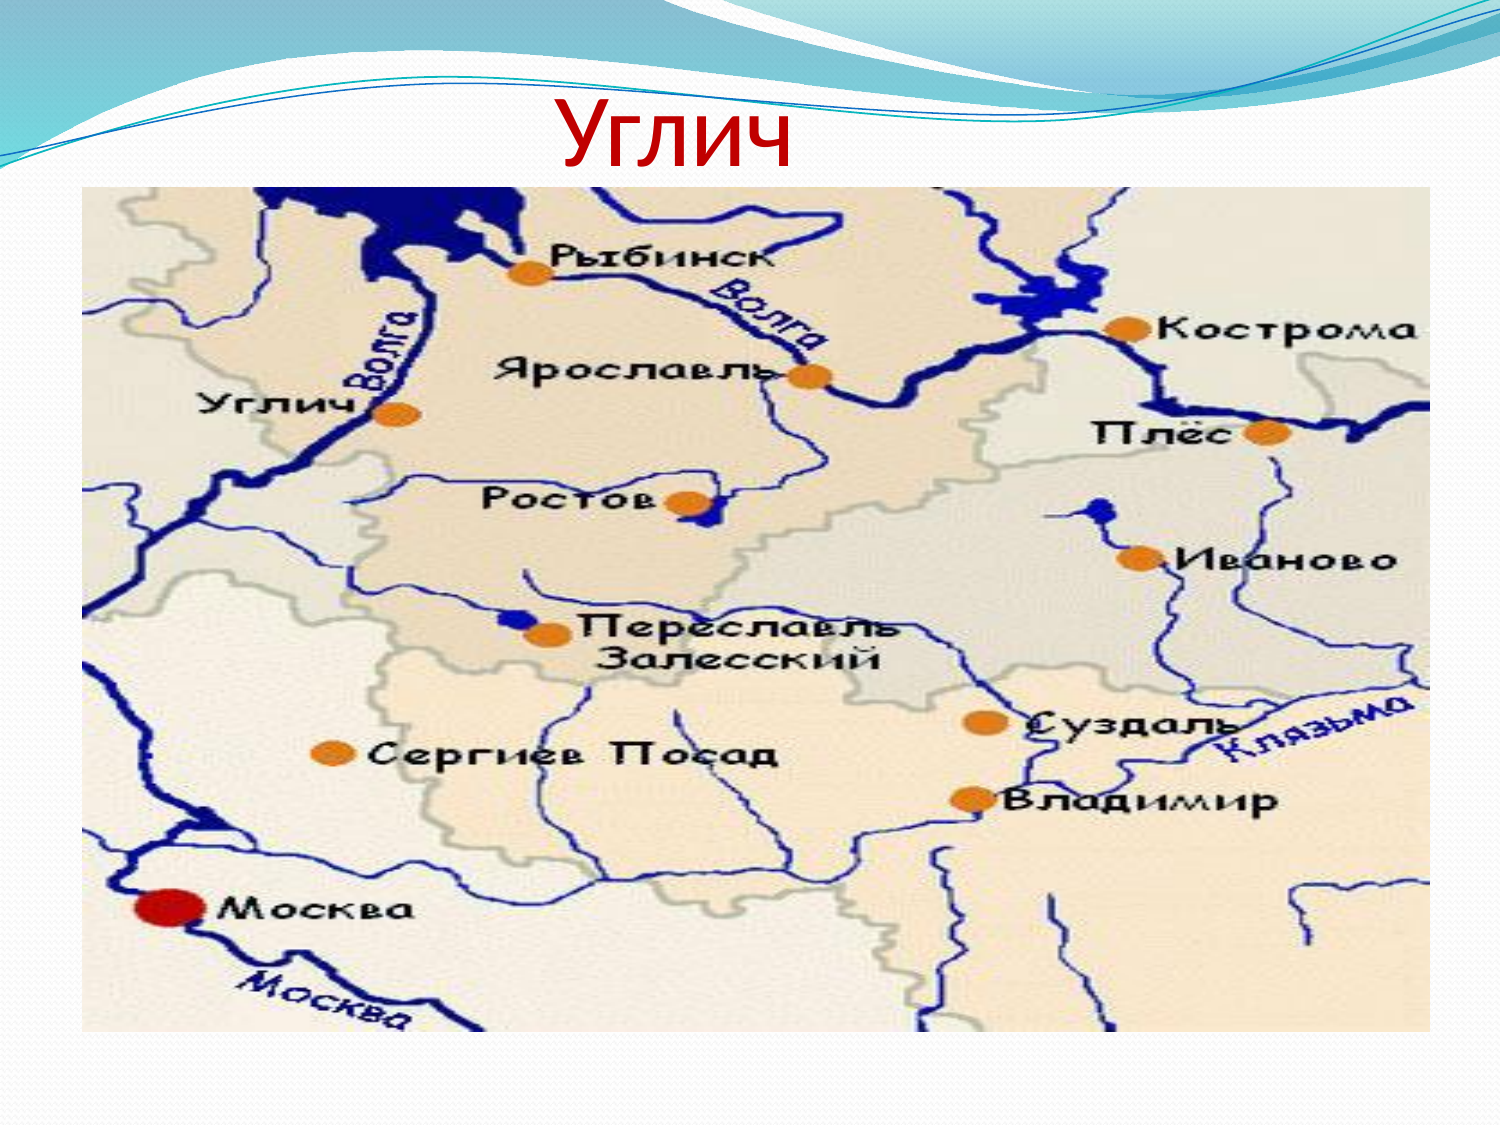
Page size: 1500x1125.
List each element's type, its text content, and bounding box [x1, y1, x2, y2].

picture [81, 187, 1430, 1032]
title Углич [0, 24, 1350, 188]
